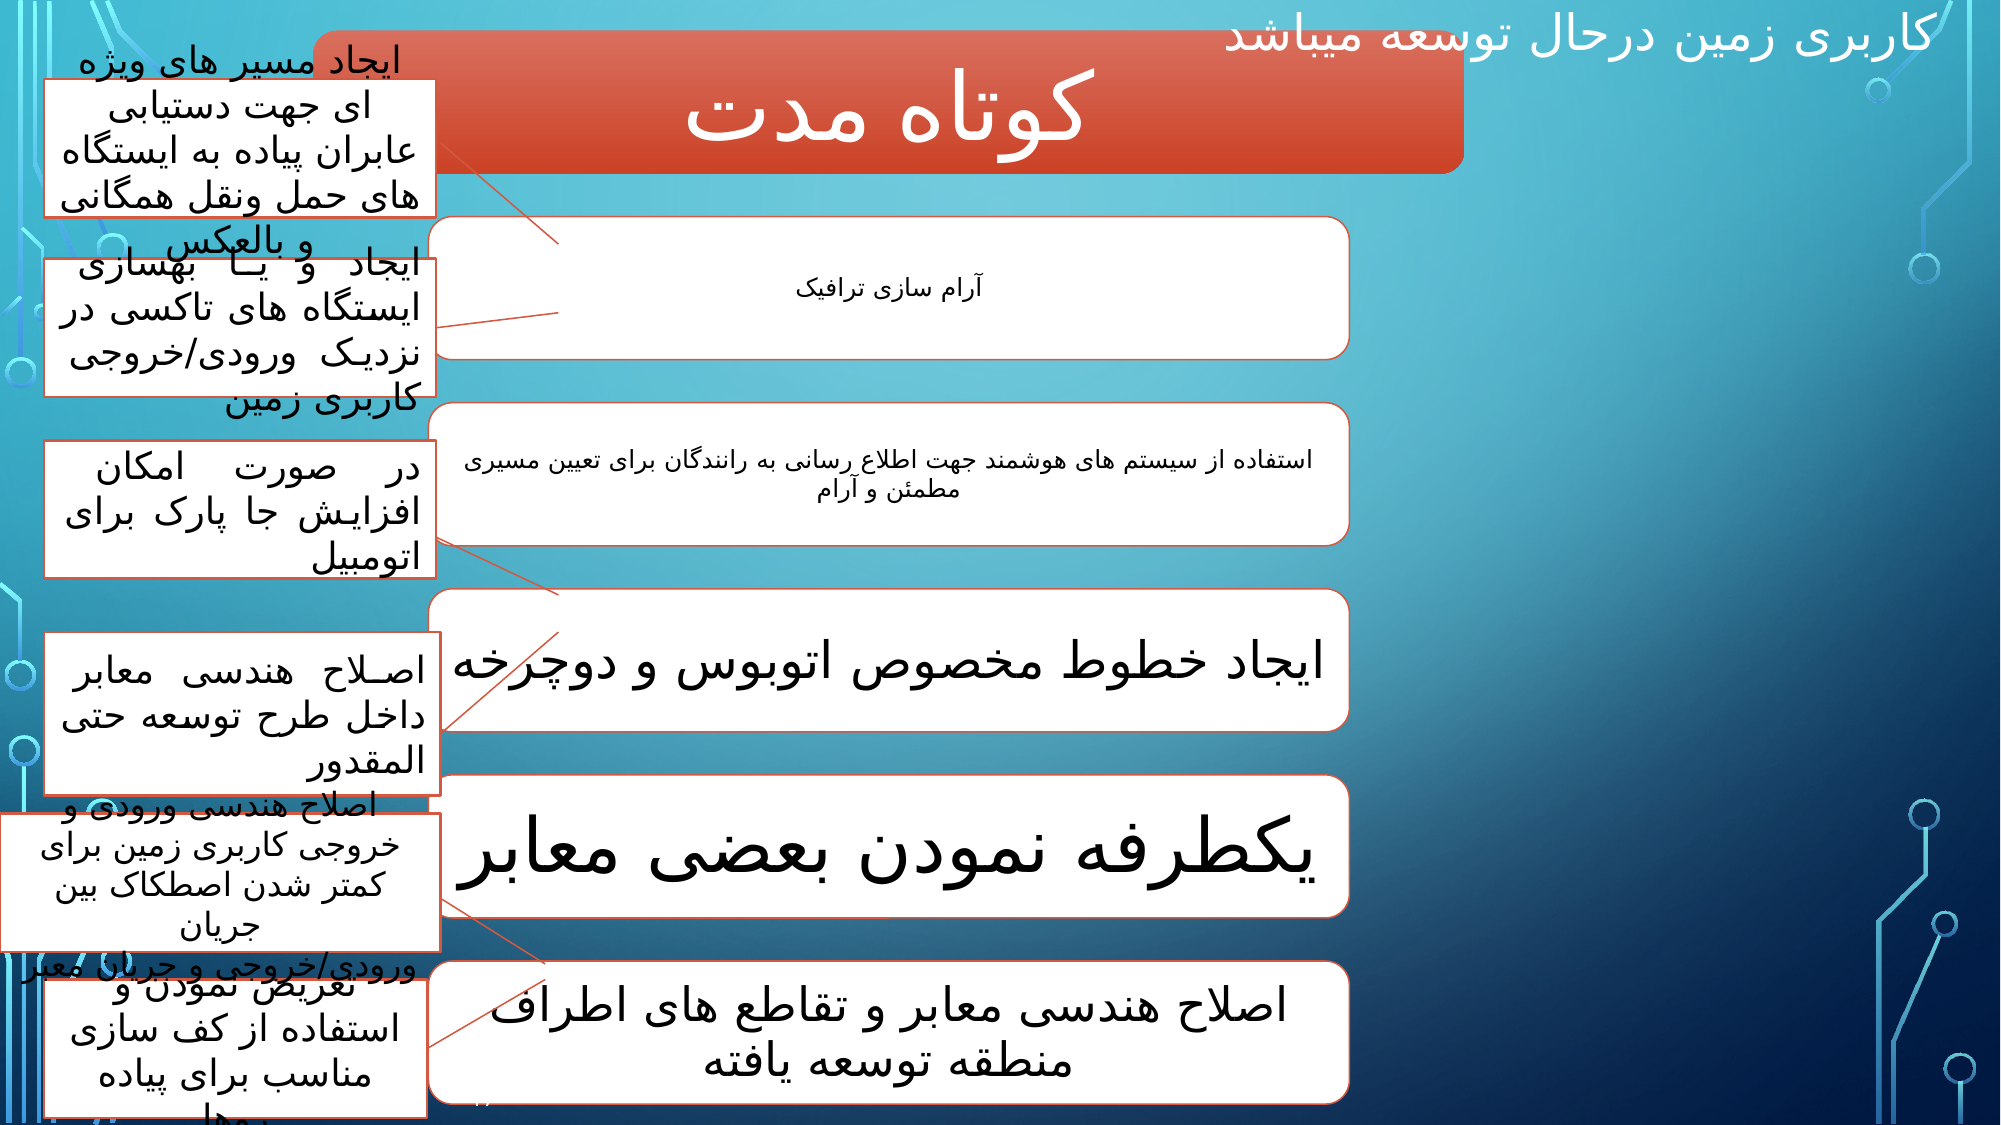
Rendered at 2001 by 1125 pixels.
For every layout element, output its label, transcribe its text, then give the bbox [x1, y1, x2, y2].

text_box کاربری زمین درحال توسعه میباشد [1155, 0, 1953, 68]
text_box تعریض نمودن و استفاده از کف سازی مناسب برای پیاده روها [43, 978, 169, 1069]
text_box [435, 312, 559, 328]
text_box در صورت امکان افزایش جا پارک برای اتومبیل [43, 439, 169, 580]
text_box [169, 30, 1609, 1105]
slide_number 17 [43, 1069, 511, 1125]
text_box اصلاح هندسی ورودی و خروجی کاربری زمین برای کمتر شدن اصطکاک بین جریان ورودی/خروجی و جریان معبر [0, 812, 169, 953]
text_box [440, 631, 559, 734]
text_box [426, 979, 546, 1049]
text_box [440, 142, 559, 245]
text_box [440, 898, 546, 965]
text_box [435, 536, 559, 596]
text_box ایجاد مسیر های ویژه ای جهت دستیابی عابران پیاده به ایستگاه های حمل ونقل همگانی و بالعکس [43, 78, 169, 219]
text_box ایجاد و یا بهسازی ایستگاه های تاکسی در نزدیک ورودی/خروجی کاربری زمین [43, 257, 169, 398]
text_box اصلاح هندسی معابر داخل طرح توسعه حتی المقدور [43, 631, 169, 797]
